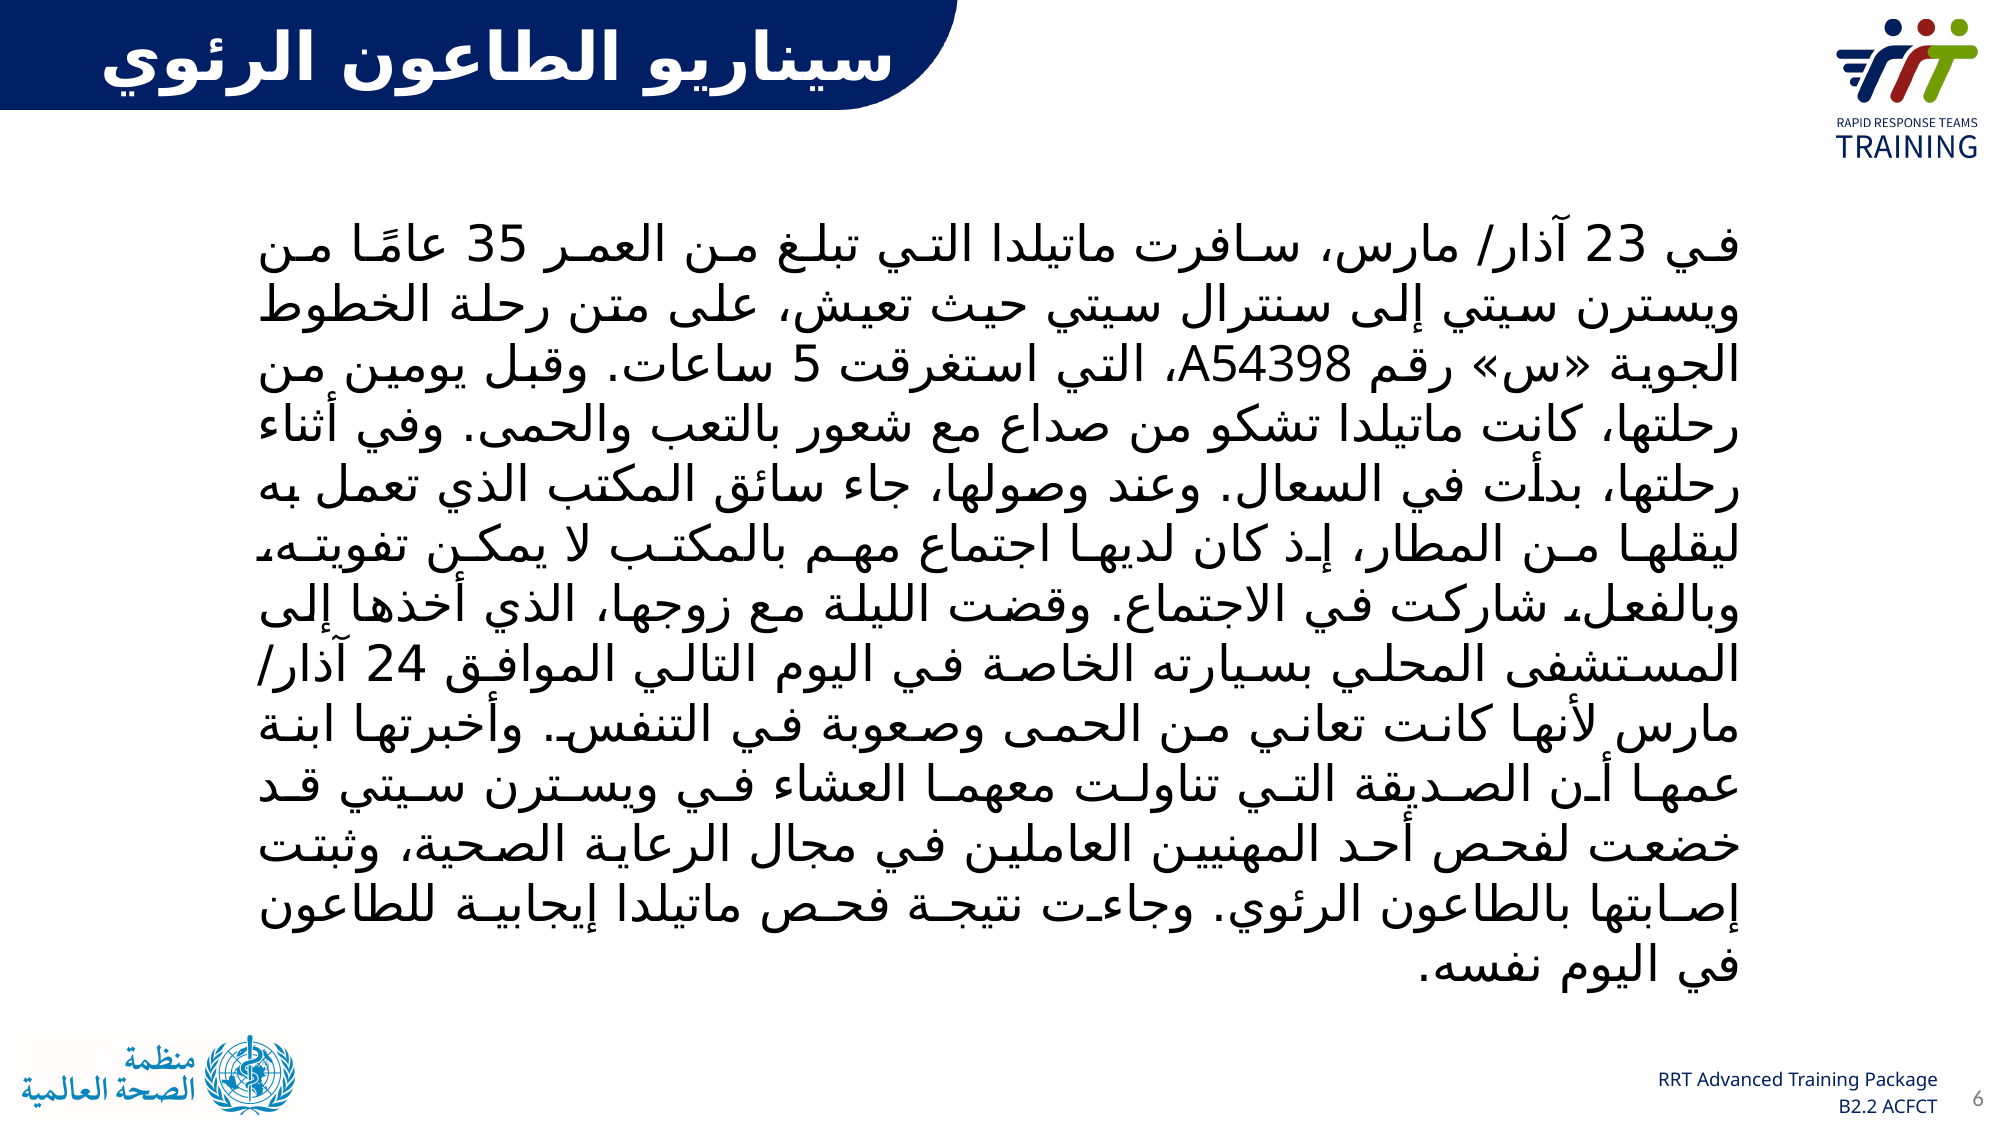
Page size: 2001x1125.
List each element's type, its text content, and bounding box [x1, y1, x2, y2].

title سيناريو الطاعون الرئوي [20, 5, 905, 113]
picture [1835, 19, 1978, 167]
picture [252, 1051, 258, 1059]
picture [0, 0, 958, 110]
picture [287, 1051, 295, 1069]
picture [22, 1035, 295, 1115]
list في 23 آذار/ مارس، سافرت ماتيلدا التي تبلغ من العمر 35 عامًا من ويسترن سيتي إلى سنترال سيتي حيث تعيش، على متن رحلة الخطوط الجوية «س» رقم A54398، التي استغرقت 5 ساعات. وقبل يومين من رحلتها، كانت ماتيلدا تشكو من صداع مع شعور بالتعب والحمى. وفي أثناء رحلتها، بدأت في السعال. وعند وصولها، جاء سائق المكتب الذي تعمل به ليقلها من المطار، إذ كان لديها اجتماع مهم بالمكتب لا يمكن تفويته، وبالفعل، شاركت في الاجتماع. وقضت الليلة مع زوجها، الذي أخذها إلى المستشفى المحلي بسيارته الخاصة في اليوم التالي الموافق 24 آذار/ مارس لأنها كانت تعاني من الحمى وصعوبة في التنفس. وأخبرتها ابنة عمها أن الصديقة التي تناولت معهما العشاء في ويسترن سيتي قد خضعت لفحص أحد المهنيين العاملين في مجال الرعاية الصحية، وثبتت إصابتها بالطاعون الرئوي. وجاءت نتيجة فحص ماتيلدا إيجابية للطاعون في اليوم نفسه. [249, 203, 1750, 1051]
